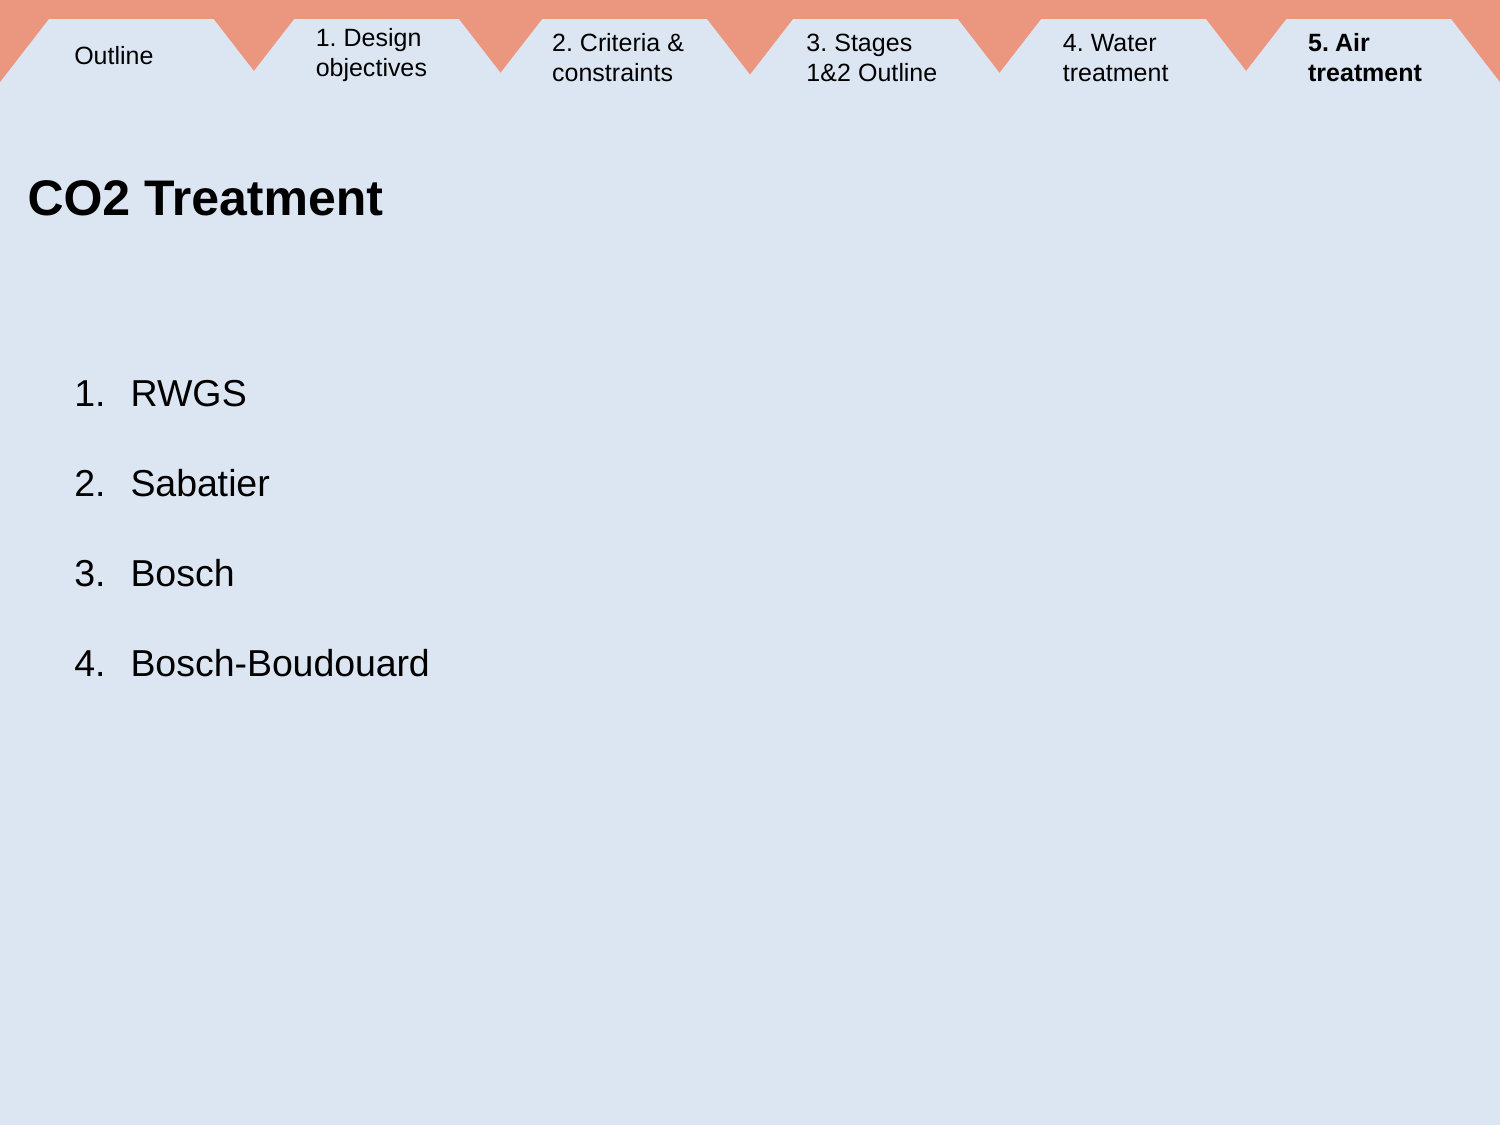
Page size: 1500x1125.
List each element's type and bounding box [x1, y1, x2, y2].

list [0, 0, 1500, 1125]
